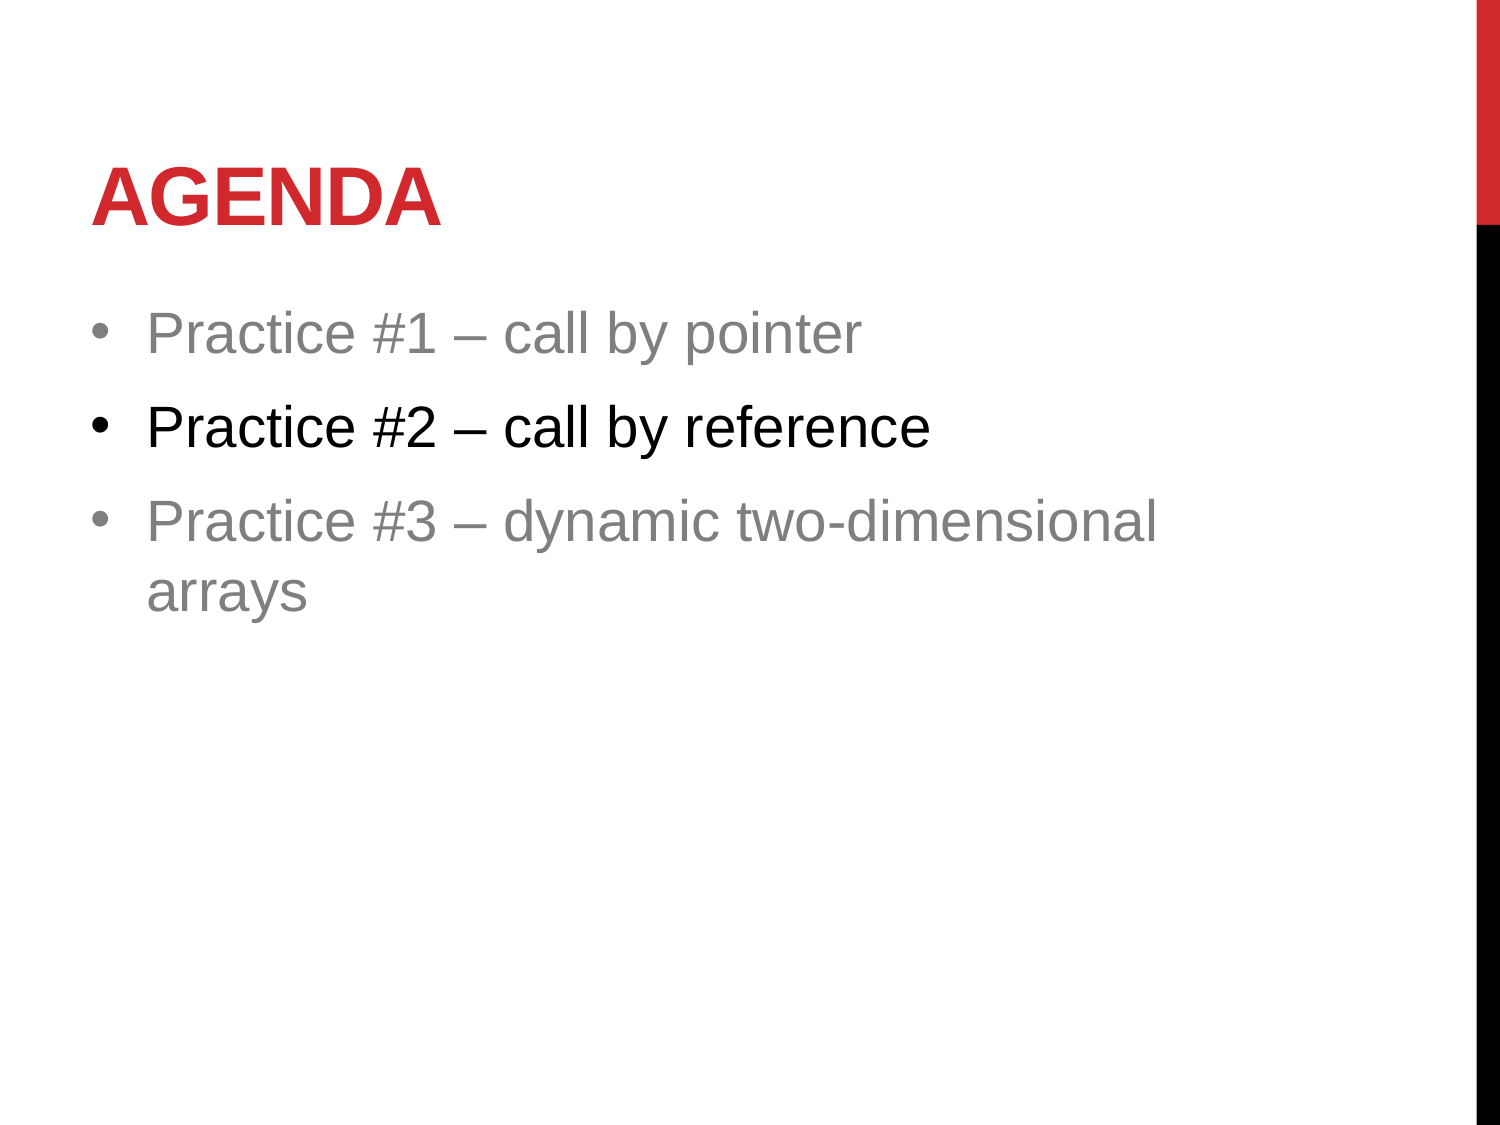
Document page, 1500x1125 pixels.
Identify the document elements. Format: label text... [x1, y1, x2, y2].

title Agenda [75, 25, 1025, 250]
list Practice #1 – call by pointer Practice #2 – call by reference Practice #3 – dynamic two-dimensional arrays [75, 287, 1325, 1005]
